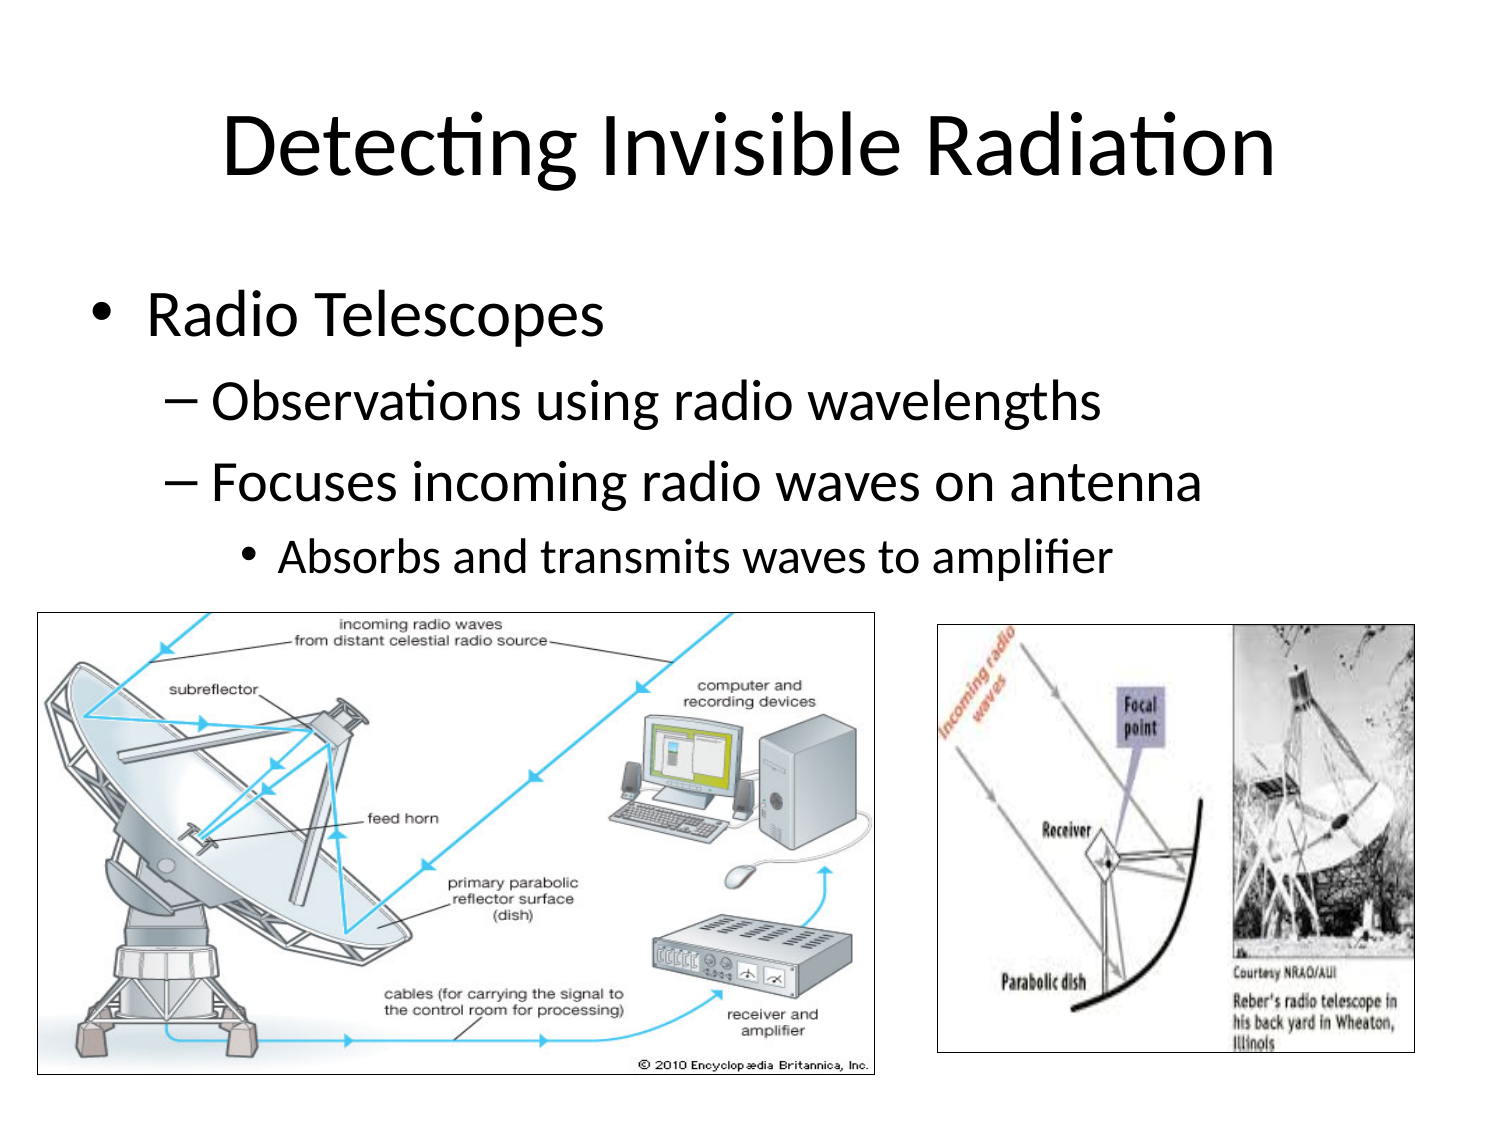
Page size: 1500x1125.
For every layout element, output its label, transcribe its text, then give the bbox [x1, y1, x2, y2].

picture [937, 624, 1415, 1053]
title Detecting Invisible Radiation [75, 45, 1425, 233]
list Radio Telescopes Observations using radio wavelengths Focuses incoming radio waves on antenna Absorbs and transmits waves to amplifier [75, 262, 1425, 1005]
picture [37, 612, 876, 1076]
